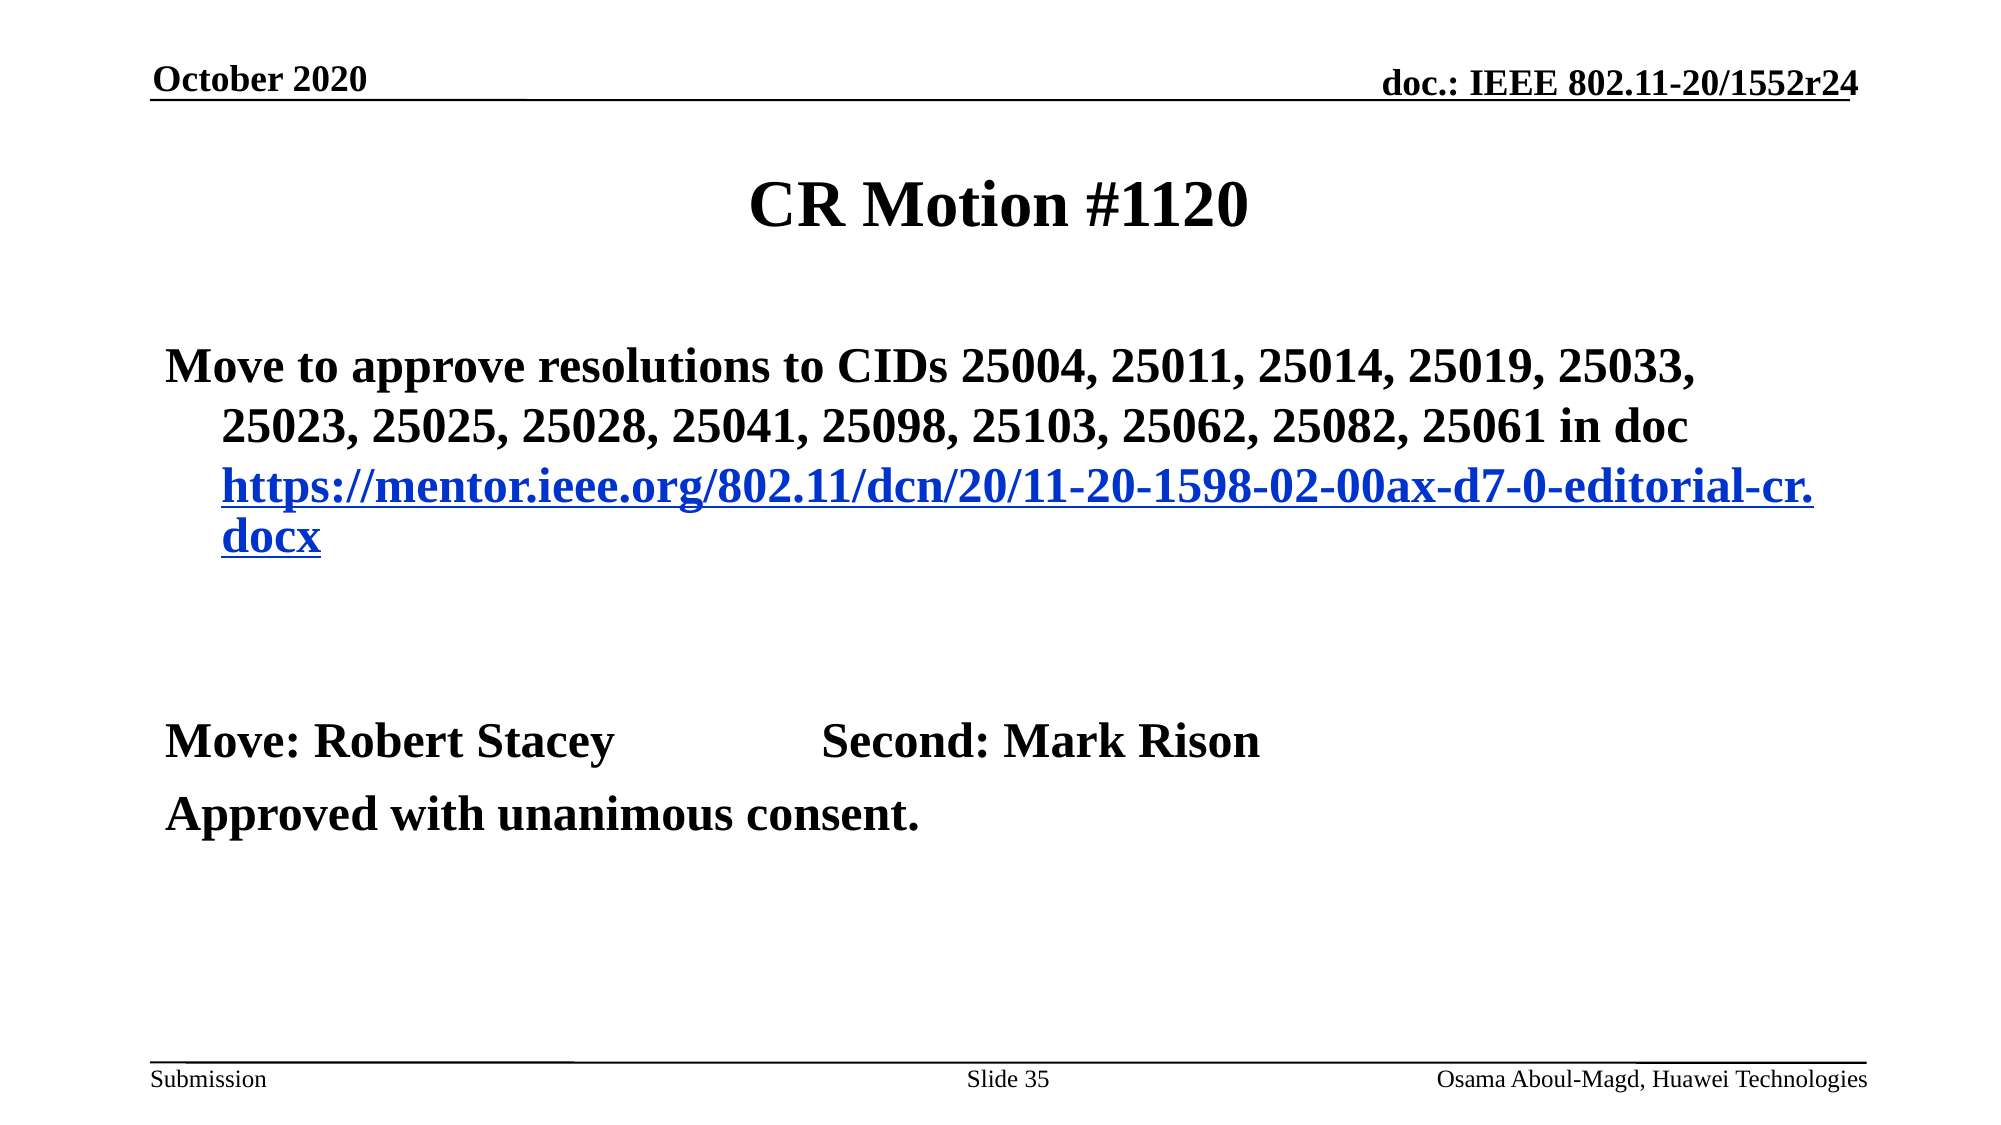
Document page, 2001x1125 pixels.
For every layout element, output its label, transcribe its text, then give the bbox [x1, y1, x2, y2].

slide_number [152, 54, 563, 100]
footer Osama Aboul-Magd, Huawei Technologies [1171, 1061, 1869, 1093]
title CR Motion #1120 [149, 112, 1850, 288]
list Move to approve resolutions to CIDs 25004, 25011, 25014, 25019, 25033, 25023, 25025, 25028, 25041, 25098, 25103, 25062, 25082, 25061 in doc https://mentor.ieee.org/802.11/dcn/20/11-20-1598-02-00ax-d7-0-editorial-cr.docx Move: Robert Stacey Second: Mark Rison Approved with unanimous consent. [149, 324, 1850, 1000]
slide_number Slide 35 [950, 1061, 1067, 1123]
